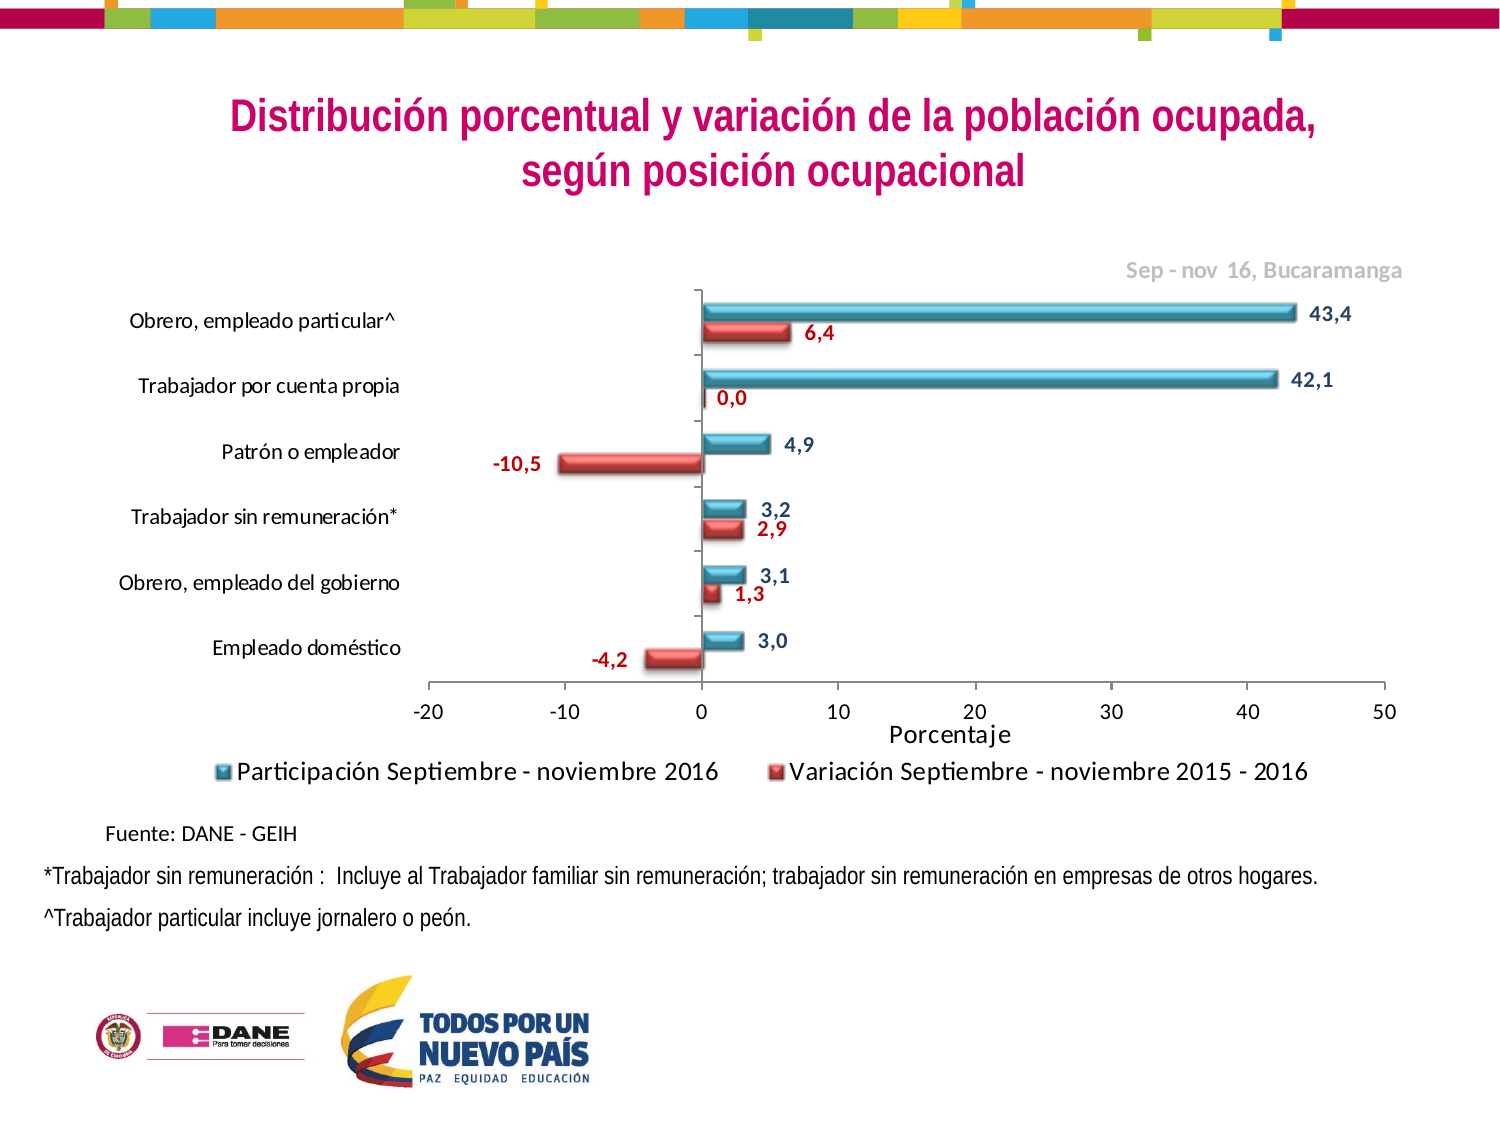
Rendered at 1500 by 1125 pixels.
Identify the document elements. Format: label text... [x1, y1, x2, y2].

text_box Fuente: DANE - GEIH [90, 810, 319, 853]
text_box *Trabajador sin remuneración : Incluye al Trabajador familiar sin remuneración; trabajador sin remuneración en empresas de otros hogares. ^Trabajador particular incluye jornalero o peón. [29, 851, 1483, 939]
text_box Distribución porcentual y variación de la población ocupada, según posición ocupacional [212, 78, 1335, 203]
picture [52, 955, 632, 1118]
picture [100, 251, 1411, 811]
picture [0, 0, 1500, 41]
